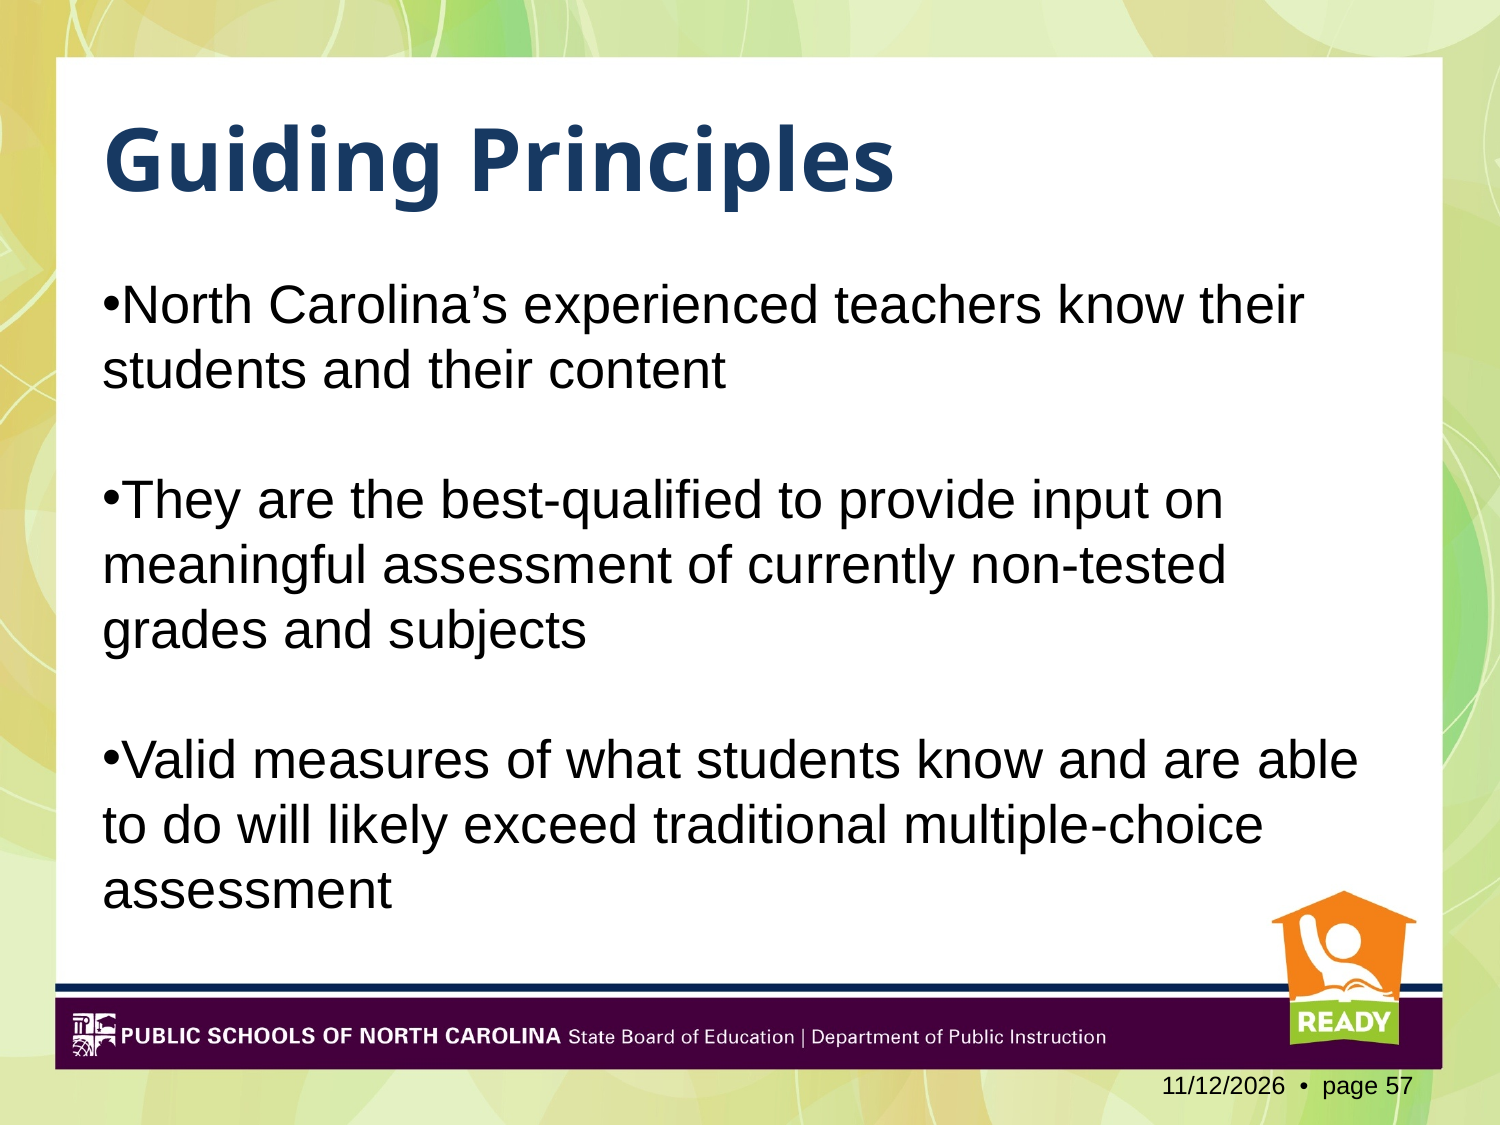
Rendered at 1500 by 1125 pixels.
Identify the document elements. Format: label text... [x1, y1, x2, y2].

picture [0, 0, 1500, 1125]
text_box North Carolina’s experienced teachers know their students and their content They are the best-qualified to provide input on meaningful assessment of currently non-tested grades and subjects Valid measures of what students know and are able to do will likely exceed traditional multiple-choice assessment [87, 262, 1413, 927]
title Guiding Principles [87, 87, 1413, 225]
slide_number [1147, 1062, 1460, 1122]
